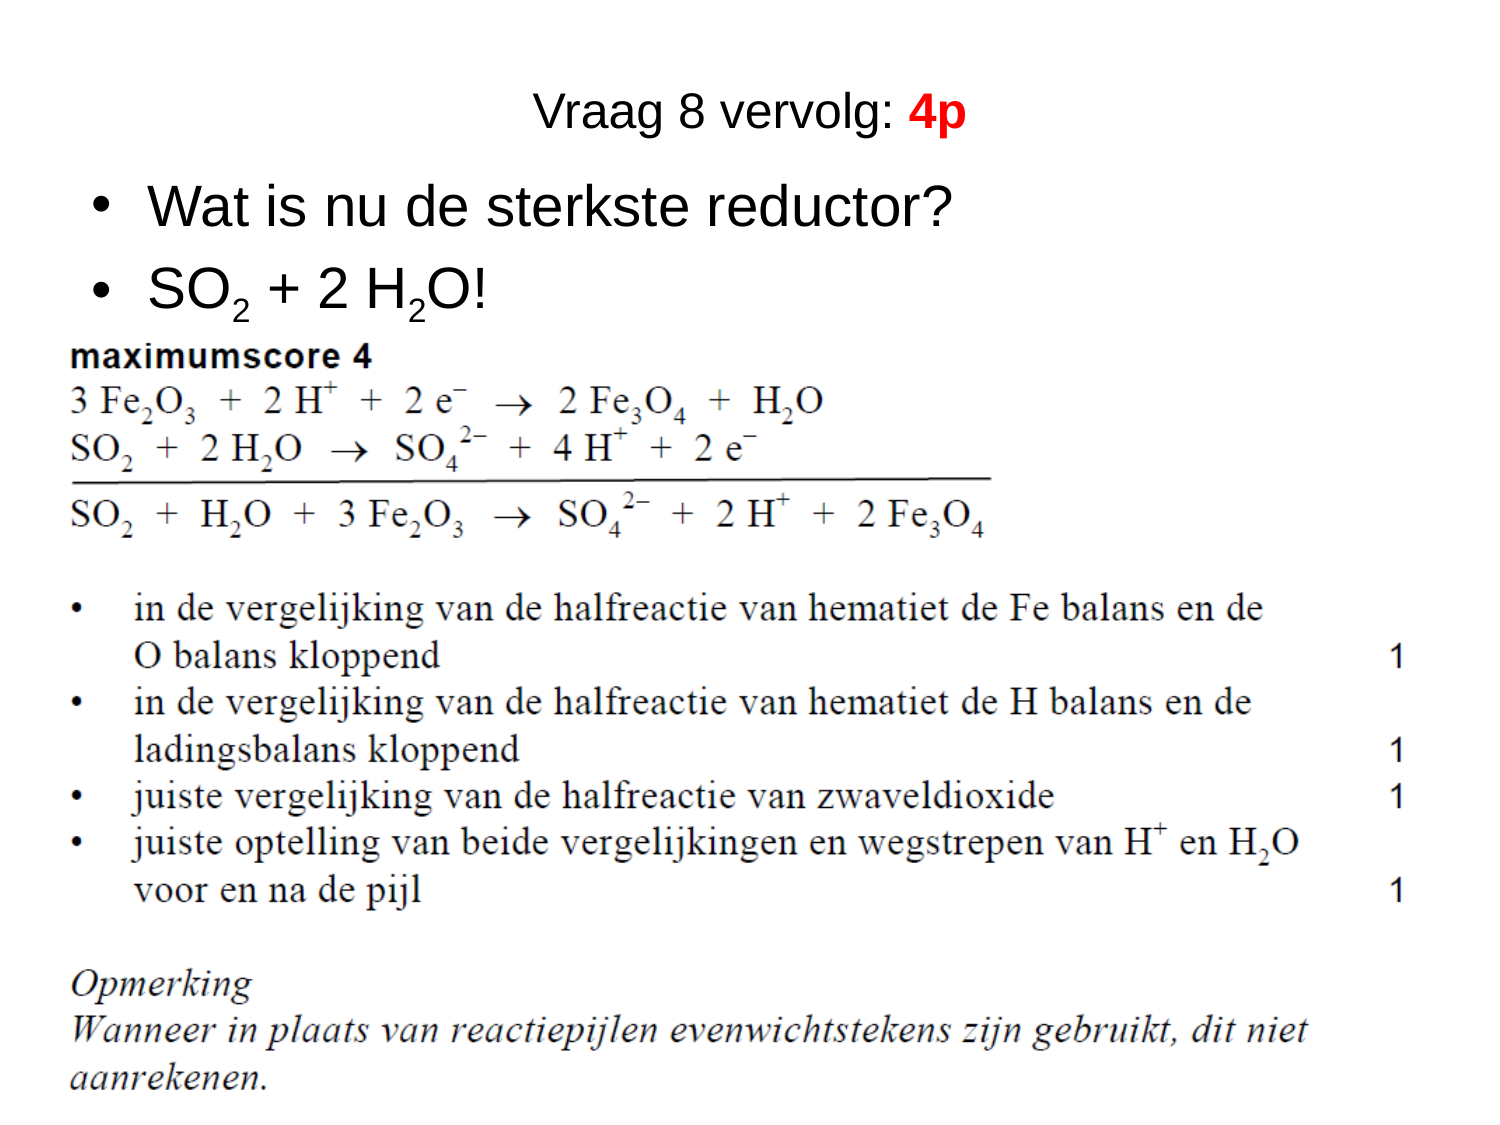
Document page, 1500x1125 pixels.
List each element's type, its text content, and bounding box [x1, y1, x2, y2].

list Wat is nu de sterkste reductor? SO2 + 2 H2O! [76, 160, 1427, 327]
title Vraag 8 vervolg: 4p [75, 45, 1425, 173]
picture [52, 338, 1448, 1125]
